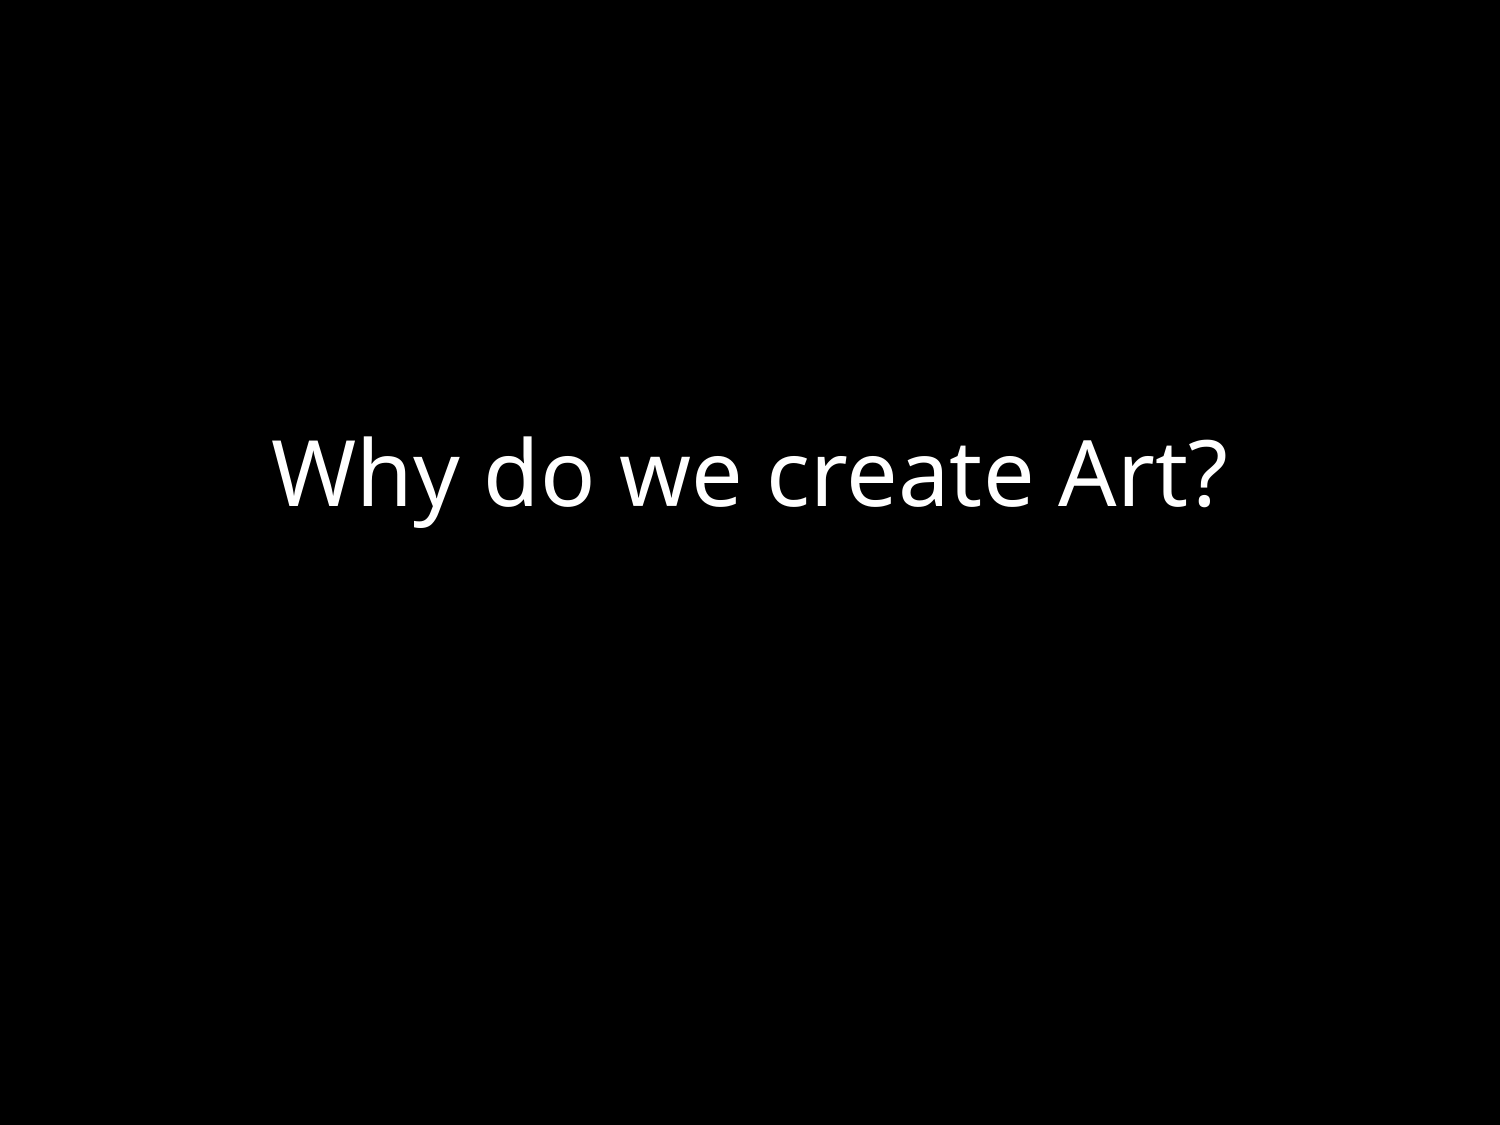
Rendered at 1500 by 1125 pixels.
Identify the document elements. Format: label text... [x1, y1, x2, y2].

title Why do we create Art? [112, 349, 1388, 591]
